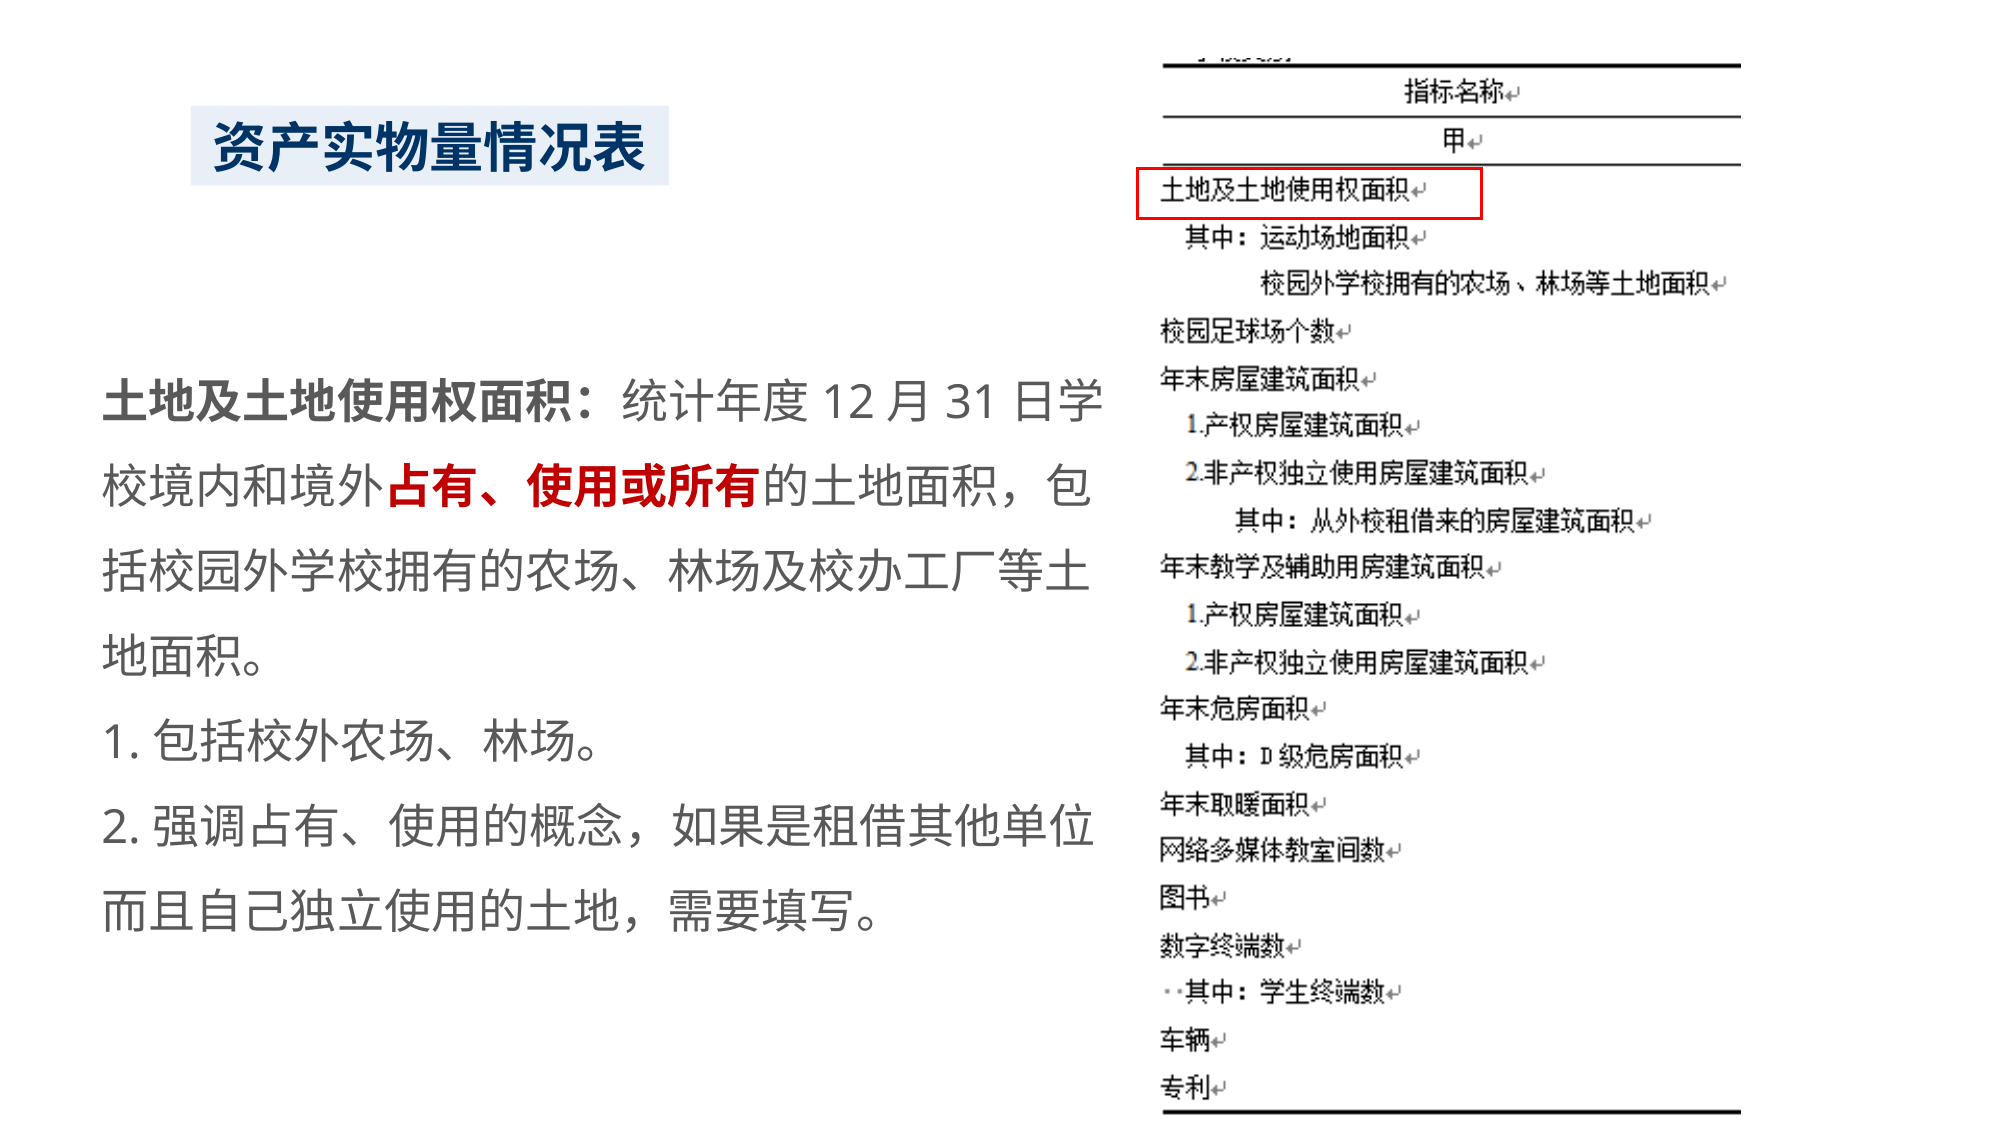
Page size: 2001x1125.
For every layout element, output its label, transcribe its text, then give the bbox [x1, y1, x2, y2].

picture [1126, 58, 1741, 1122]
text_box 土地及土地使用权面积：统计年度12月31日学校境内和境外占有、使用或所有的土地面积，包括校园外学校拥有的农场、林场及校办工厂等土地面积。 1.包括校外农场、林场。 2.强调占有、使用的概念，如果是租借其他单位而且自己独立使用的土地，需要填写。 [74, 316, 1126, 985]
text_box 资产实物量情况表 [190, 105, 669, 186]
